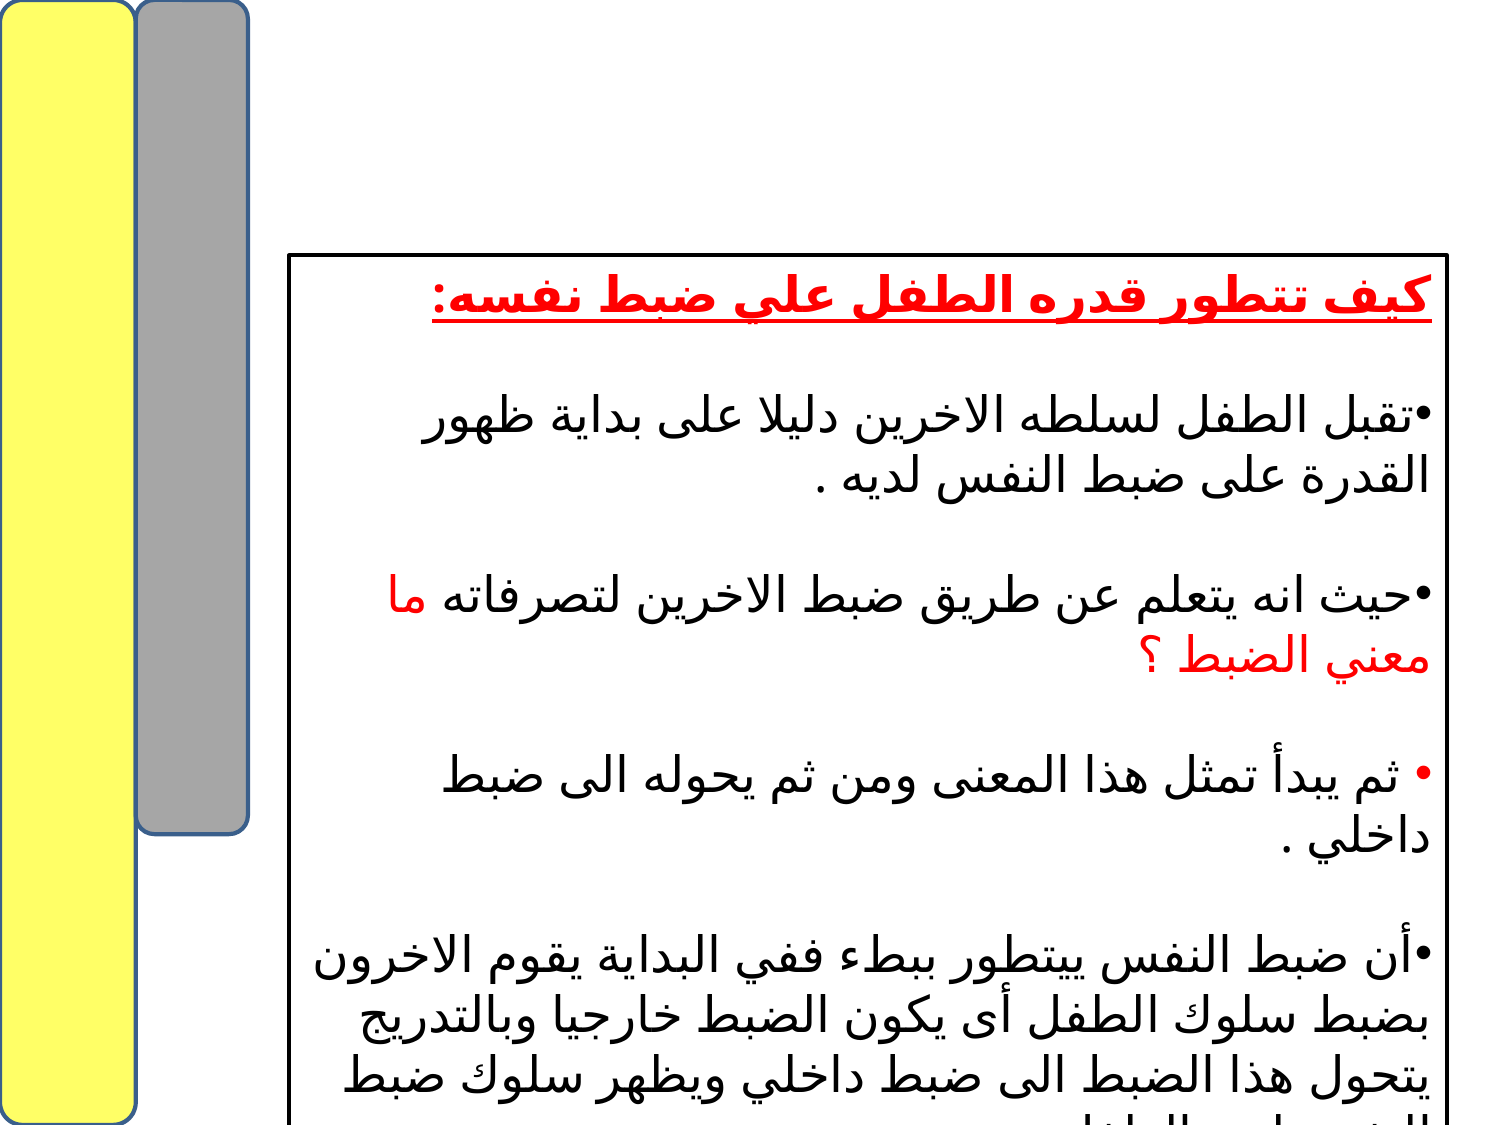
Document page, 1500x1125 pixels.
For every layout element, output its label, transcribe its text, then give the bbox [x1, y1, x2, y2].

text_box كيف تتطور قدره الطفل علي ضبط نفسه: تقبل الطفل لسلطه الاخرين دليلا على بداية ظهور القدرة على ضبط النفس لديه . حيث انه يتعلم عن طريق ضبط الاخرين لتصرفاته ما معني الضبط ؟ ثم يبدأ تمثل هذا المعنى ومن ثم يحوله الى ضبط داخلي . أن ضبط النفس ييتطور ببطء ففي البداية يقوم الاخرون بضبط سلوك الطفل أى يكون الضبط خارجيا وبالتدريج يتحول هذا الضبط الى ضبط داخلي ويظهر سلوك ضبط النفس لدى الطفل . [287, 253, 1449, 1125]
text_box [0, 0, 138, 1125]
text_box [133, 0, 251, 837]
